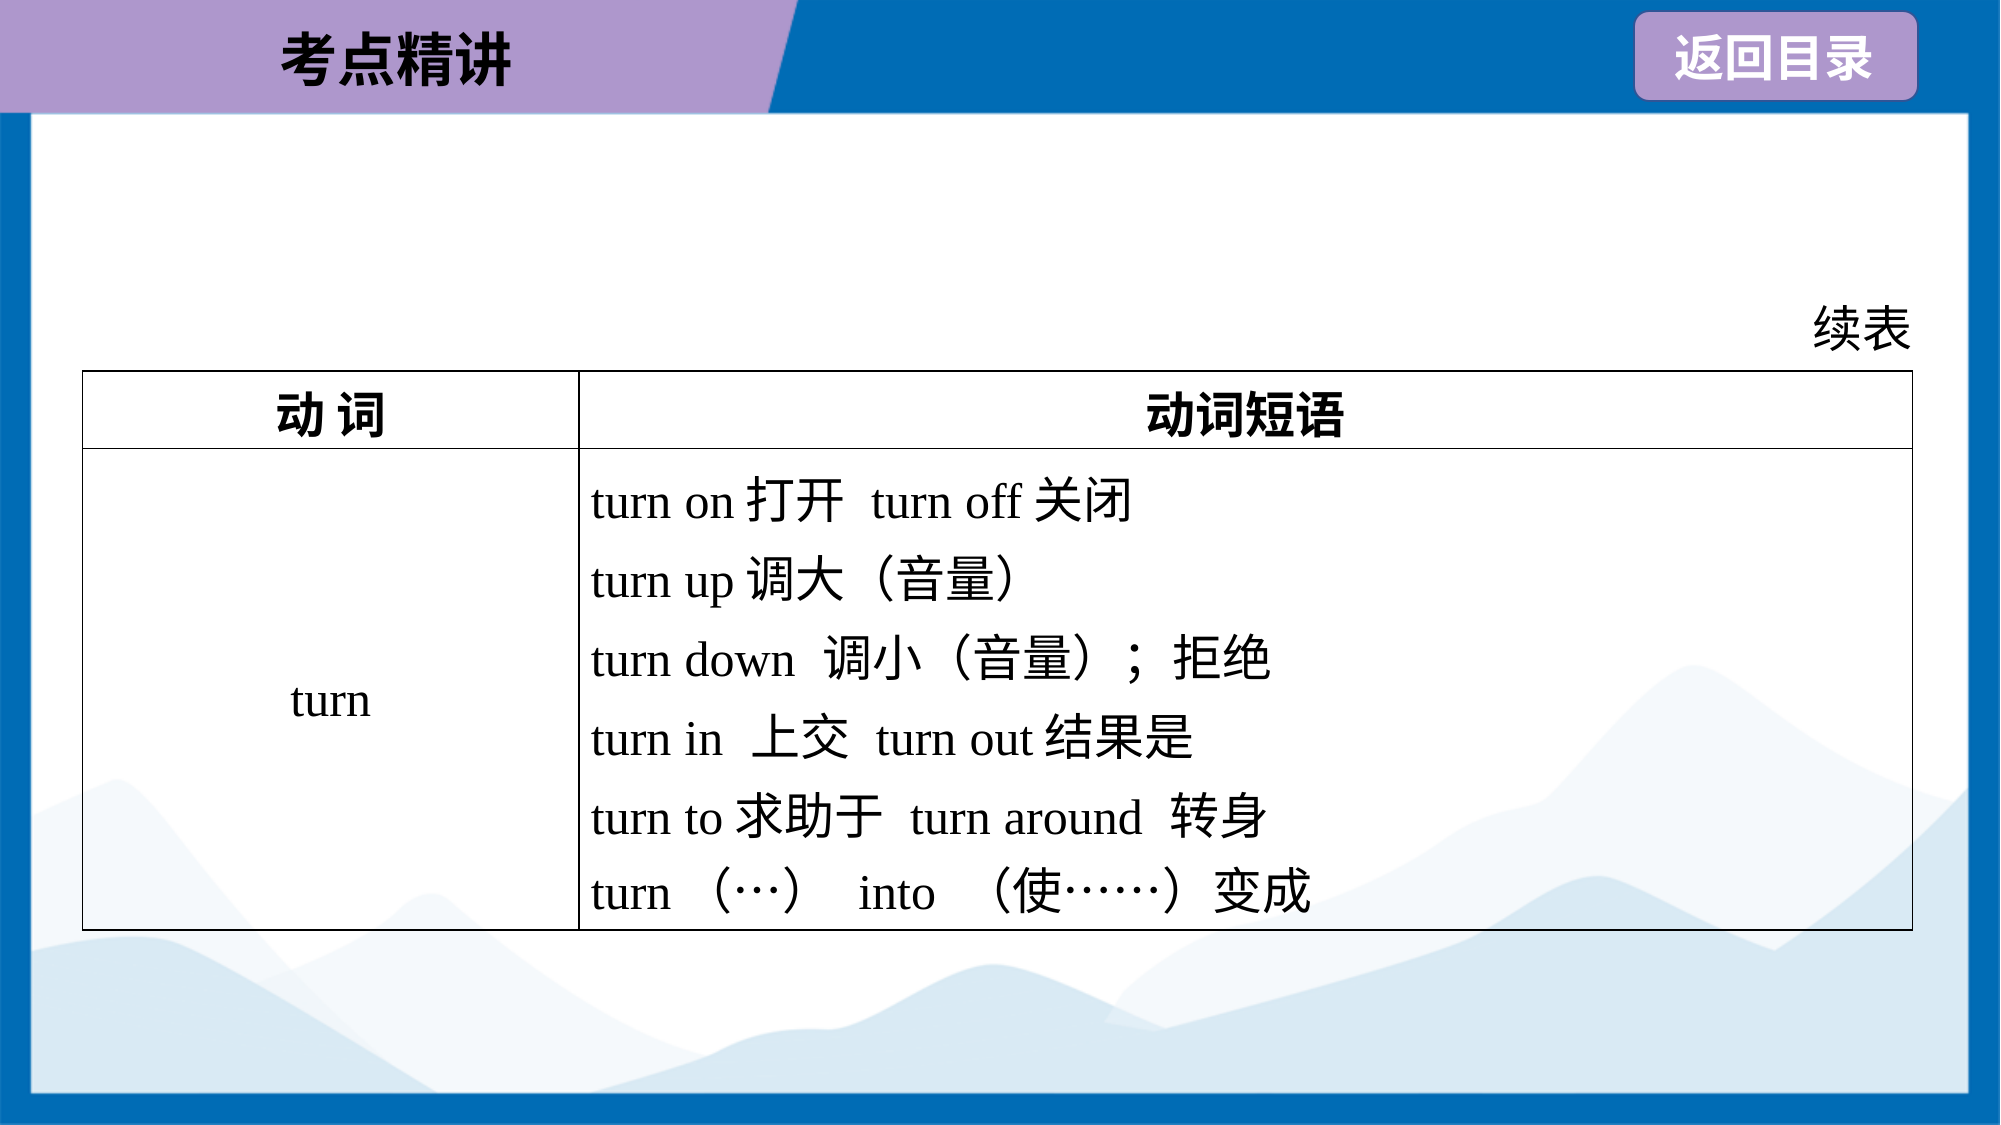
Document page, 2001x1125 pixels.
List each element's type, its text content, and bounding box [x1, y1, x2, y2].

picture [0, 0, 2000, 1125]
table_header 动 词 [83, 372, 578, 448]
table_header 动词短语 [580, 372, 1912, 448]
table_cell turn [83, 449, 578, 929]
table_cell turn on打开 turn off关闭 turn up调大（音量） turn down 调小（音量）；拒绝 turn in 上交 turn out结果是 turn to求助于 turn around 转身 turn（…） into （使……）变成 [580, 449, 1912, 929]
text_box 续表 [1811, 269, 1913, 358]
